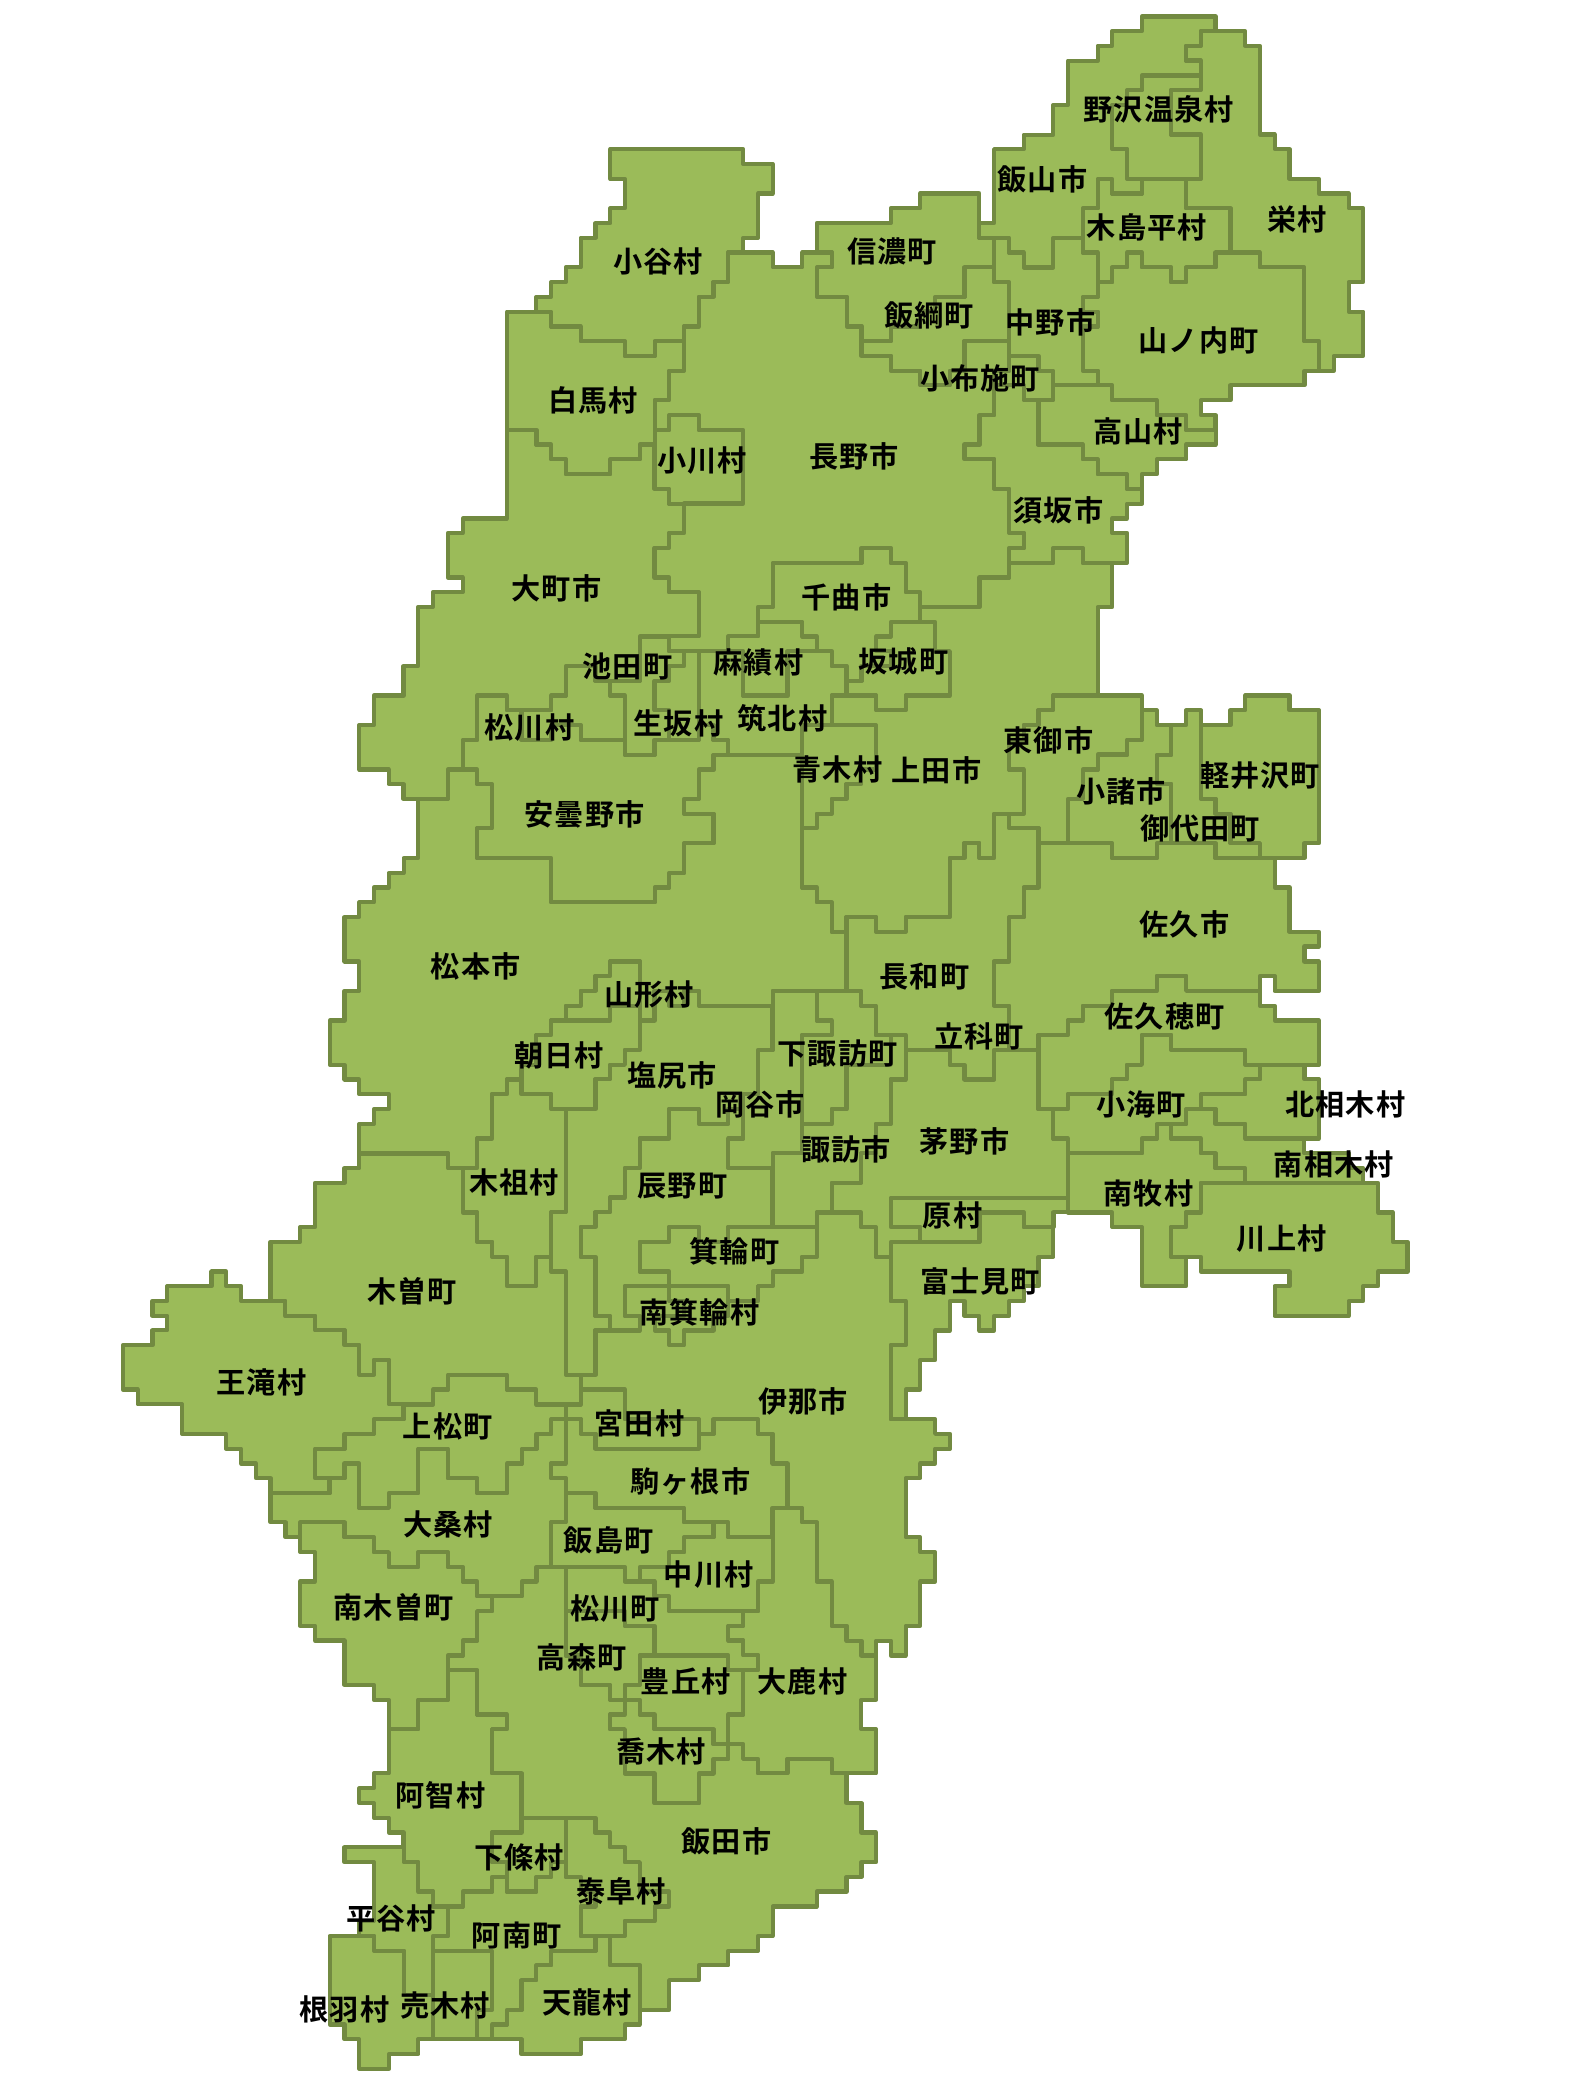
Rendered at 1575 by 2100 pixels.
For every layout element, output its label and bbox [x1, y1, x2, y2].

text_box [122, 16, 1422, 2069]
